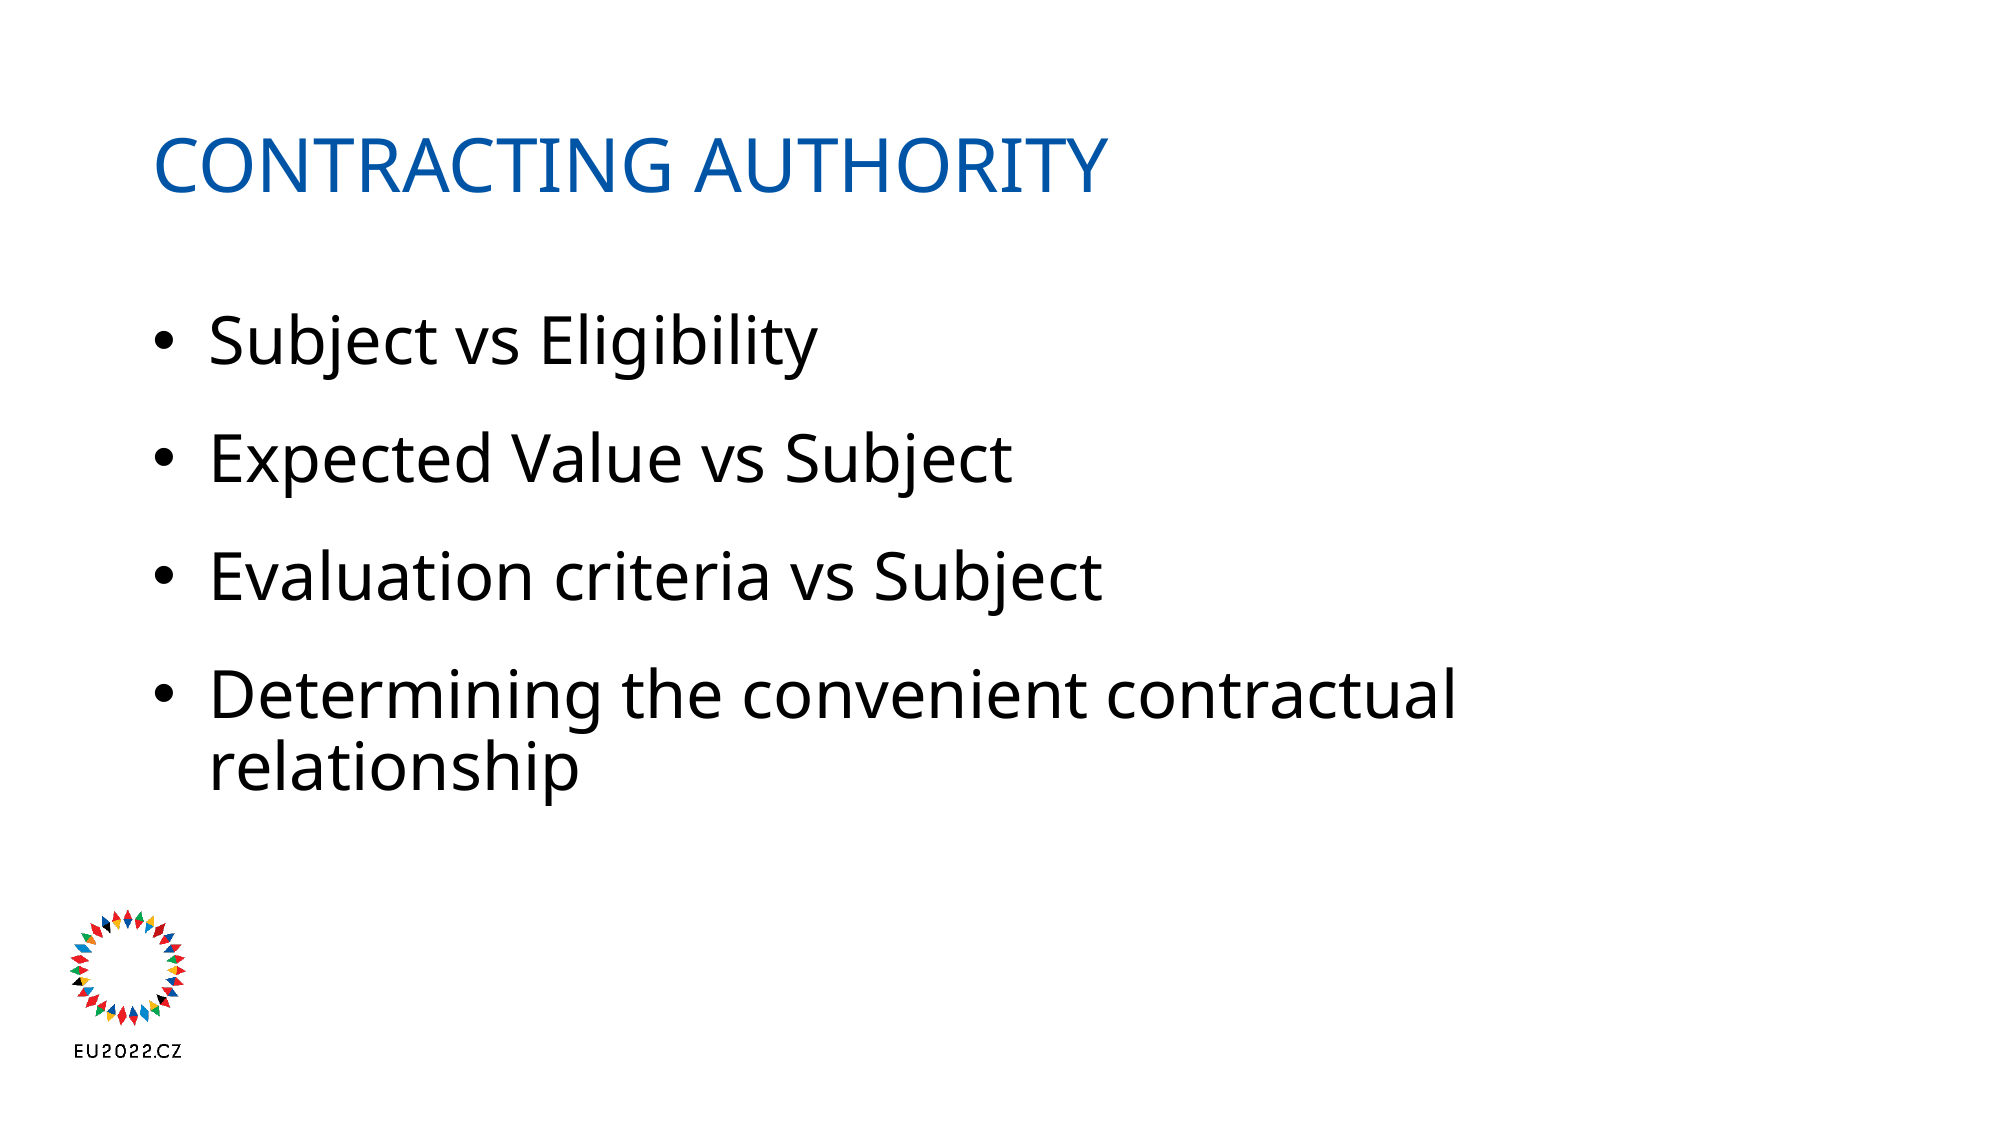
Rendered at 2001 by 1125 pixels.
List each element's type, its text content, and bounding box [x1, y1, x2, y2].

title CONTRACTING AUTHORITY [137, 59, 1863, 278]
list Subject vs Eligibility Expected Value vs Subject Evaluation criteria vs Subject Determining the convenient contractual relationship [137, 299, 1863, 1014]
picture [69, 909, 186, 1058]
